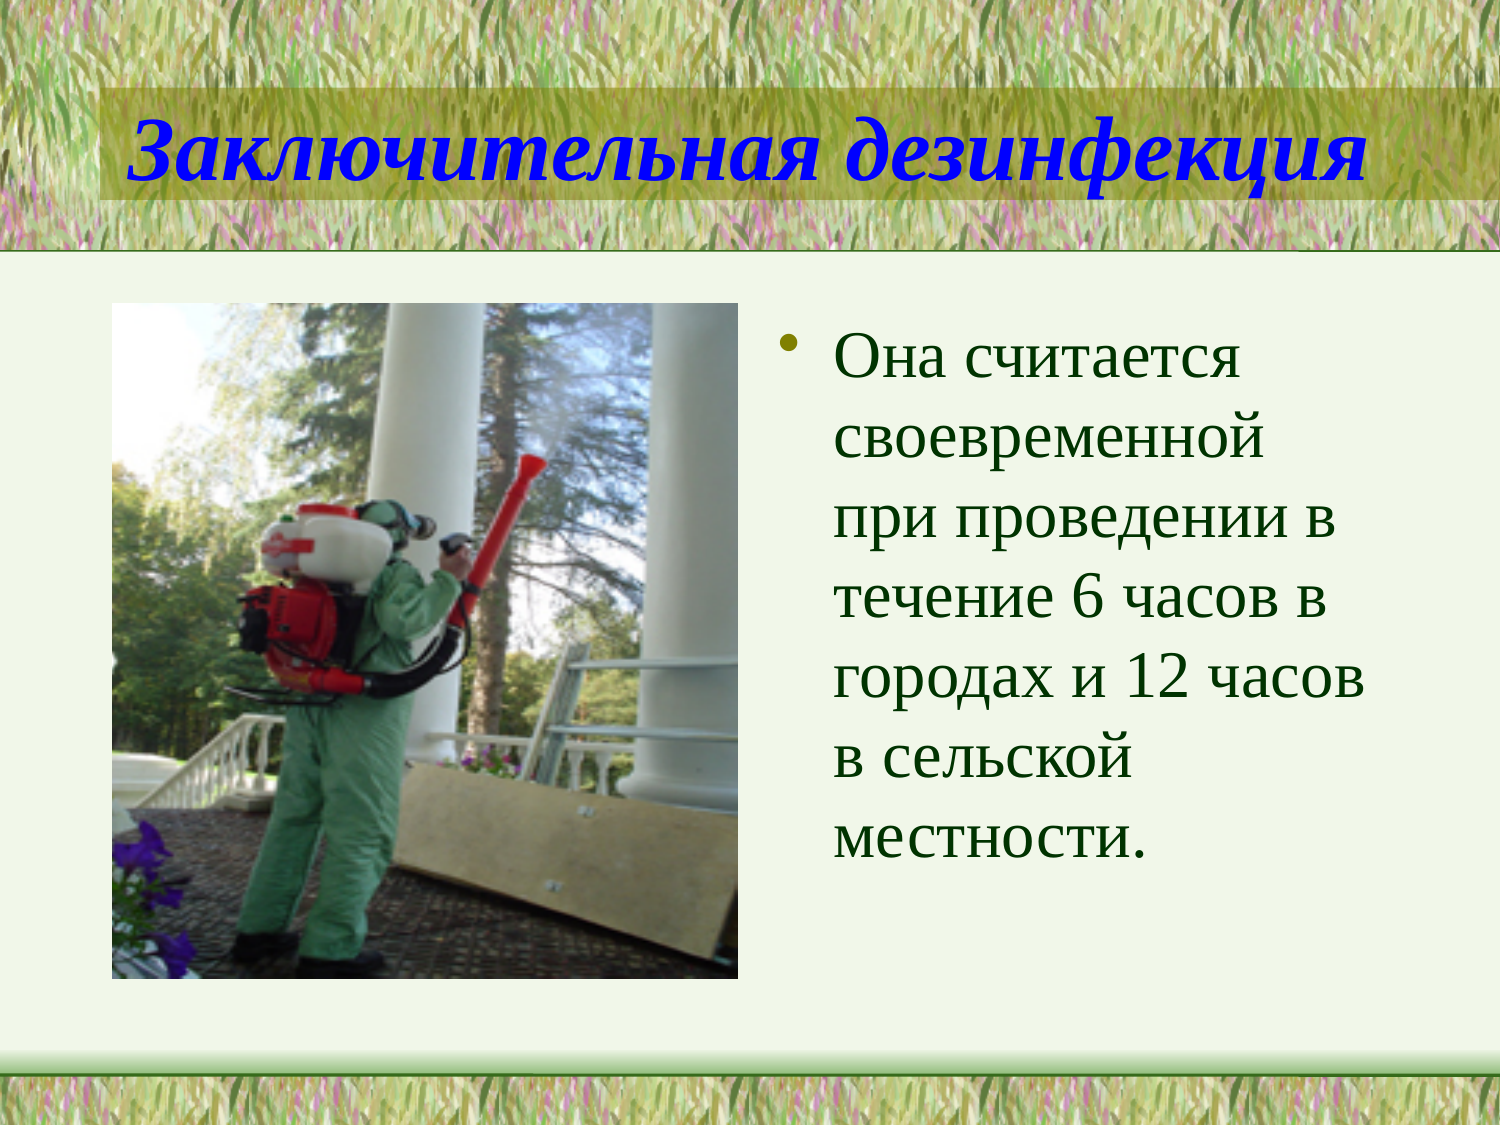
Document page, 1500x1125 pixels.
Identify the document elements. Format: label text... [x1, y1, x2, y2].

picture [0, 0, 1500, 250]
list Она считается своевременной при проведении в течение 6 часов в городах и 12 часов в сельской местности. [762, 303, 1388, 979]
picture [0, 1077, 1500, 1125]
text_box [112, 303, 738, 979]
title Заключительная дезинфекция [112, 50, 1388, 238]
